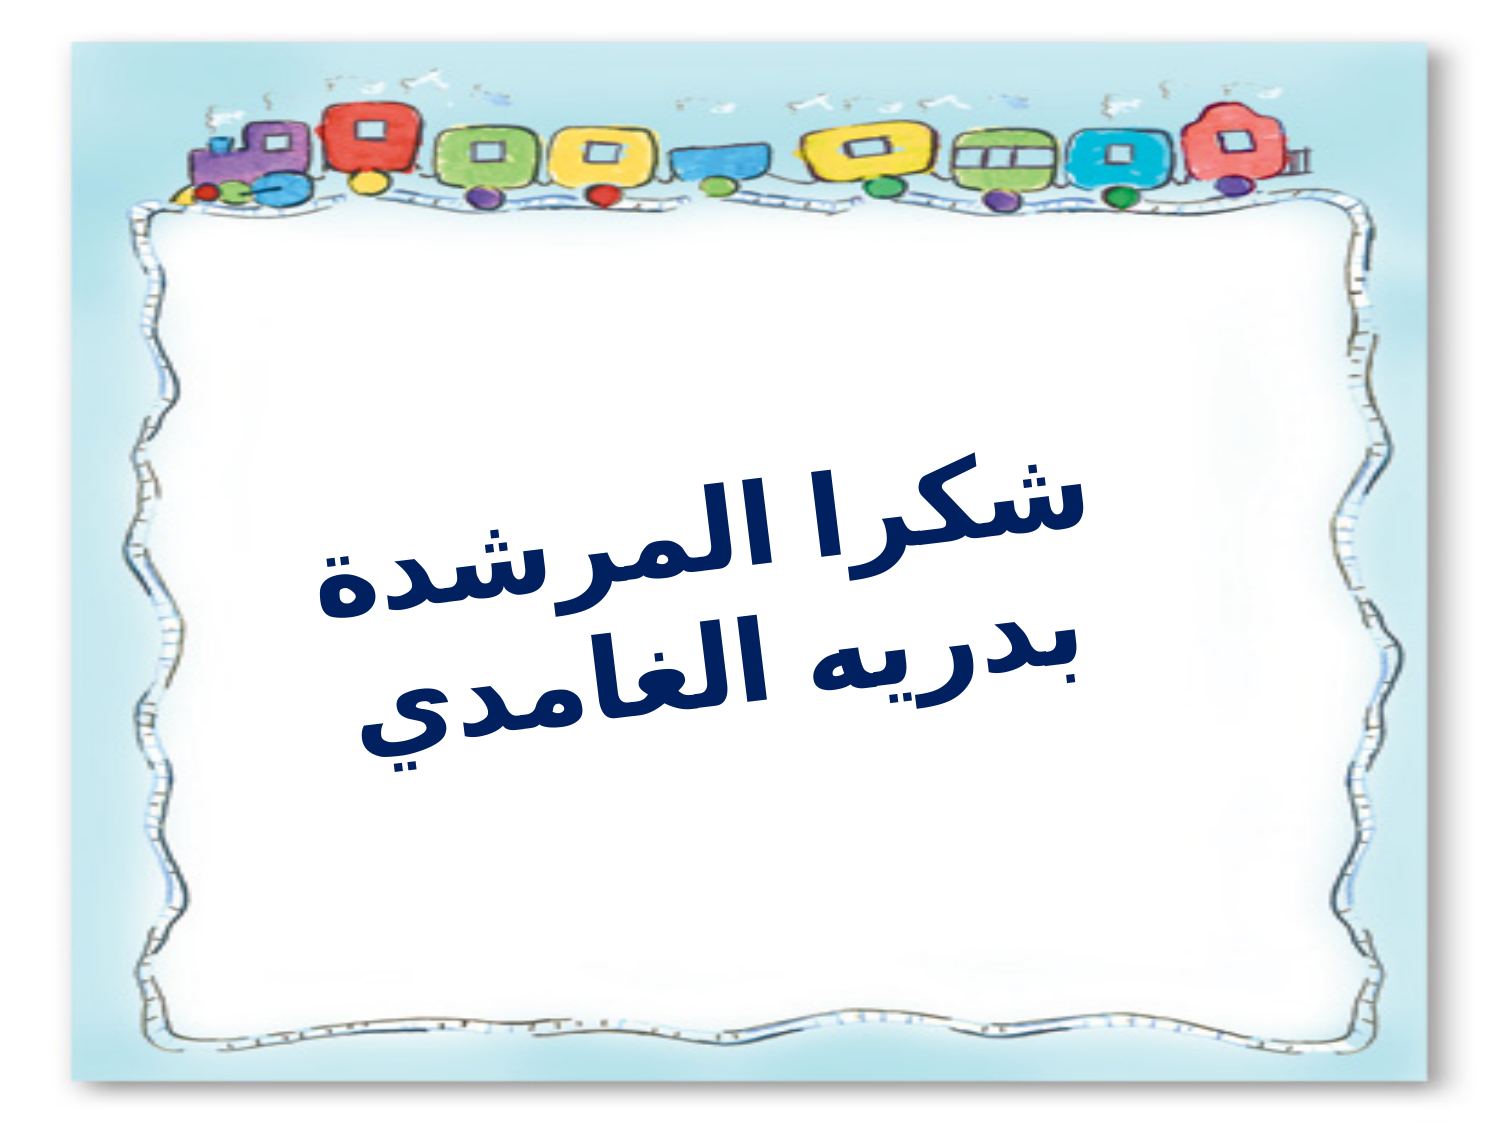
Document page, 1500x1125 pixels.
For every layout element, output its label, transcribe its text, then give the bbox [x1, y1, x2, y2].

picture [0, 0, 1500, 1125]
text_box شكرا المرشدة بدريه الغامدي [287, 403, 1131, 784]
